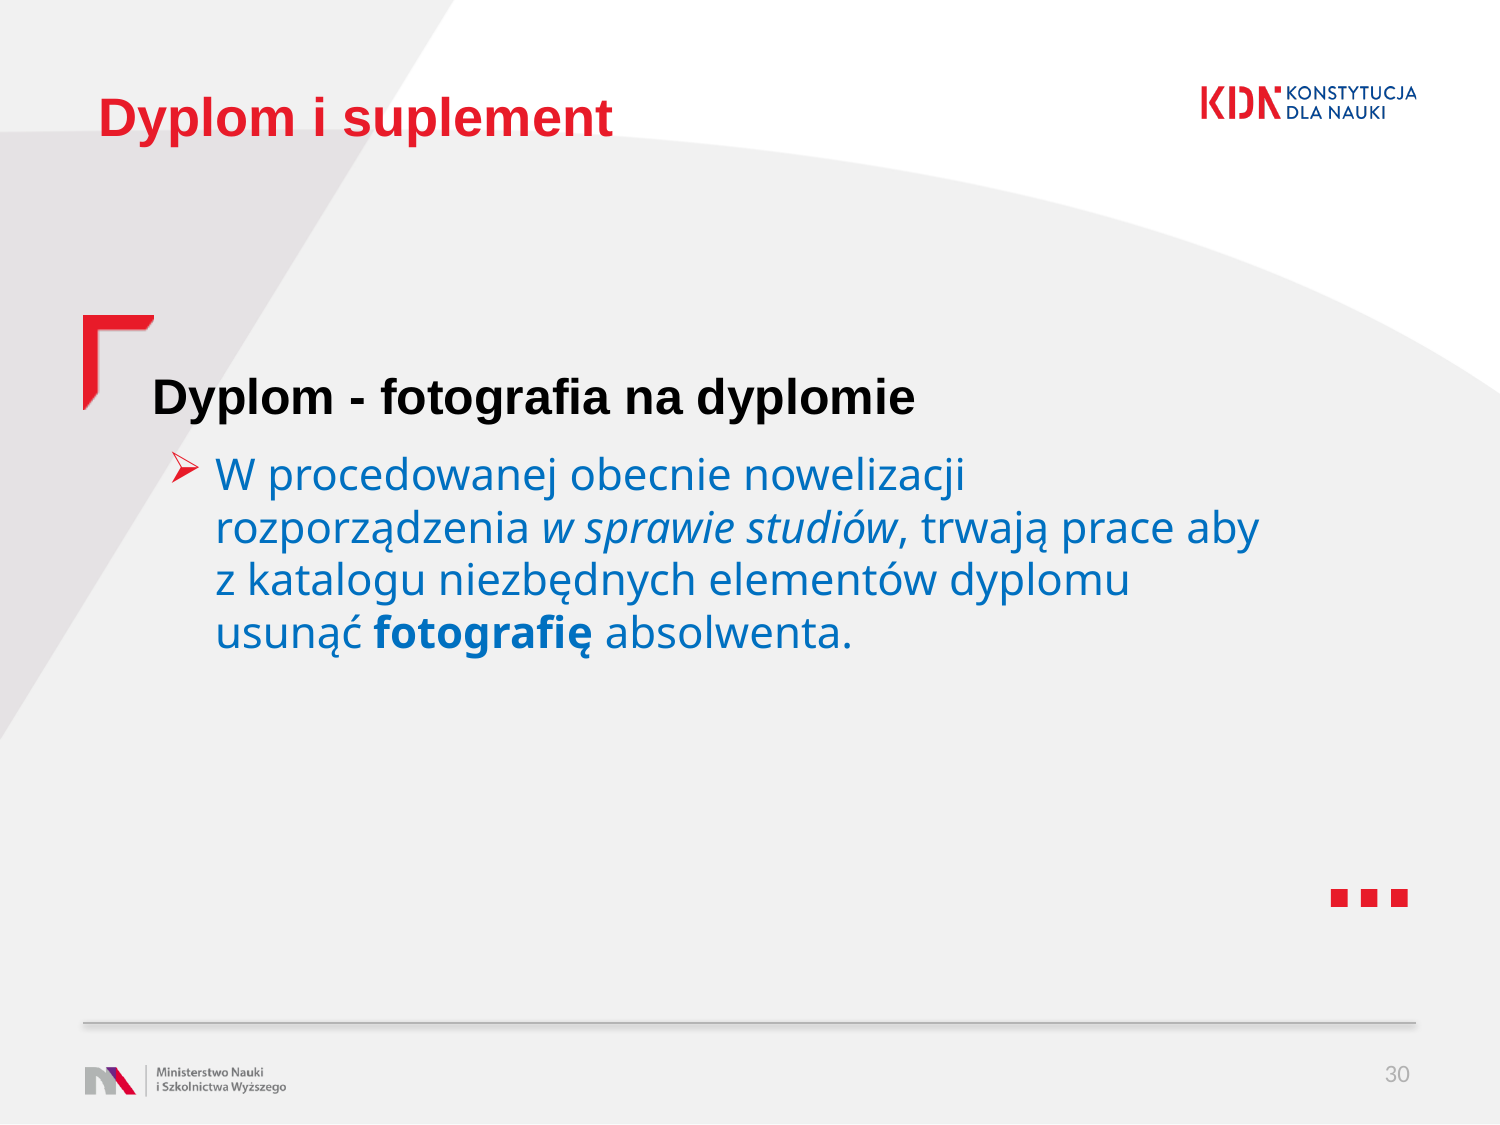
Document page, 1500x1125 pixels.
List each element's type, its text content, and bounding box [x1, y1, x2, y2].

text_box Dyplom - fotografia na dyplomie [137, 357, 1259, 433]
picture [0, 0, 1500, 1125]
title Dyplom i suplement [83, 74, 1170, 143]
slide_number 30 [1074, 1042, 1425, 1103]
list W procedowanej obecnie nowelizacji rozporządzenia w sprawie studiów, trwają prace aby z katalogu niezbędnych elementów dyplomu usunąć fotografię absolwenta. [153, 439, 1306, 918]
